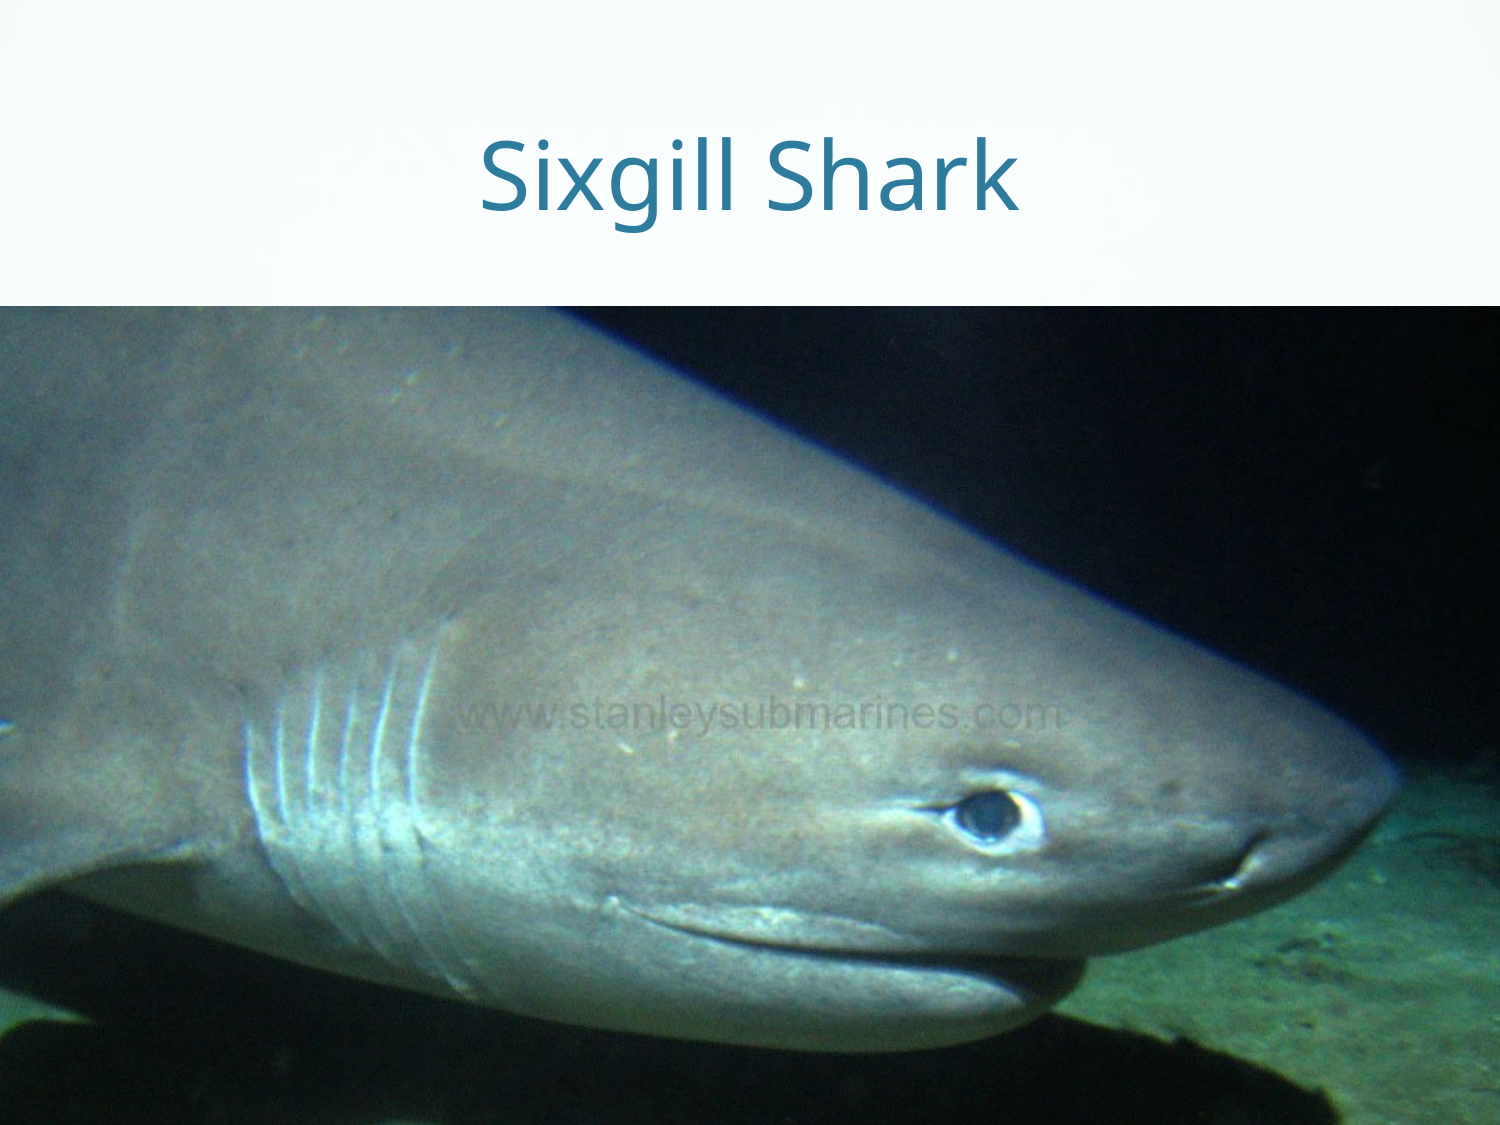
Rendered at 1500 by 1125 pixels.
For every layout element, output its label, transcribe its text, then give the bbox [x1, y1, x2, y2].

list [0, 305, 1500, 1125]
title Sixgill Shark [90, 17, 1410, 237]
